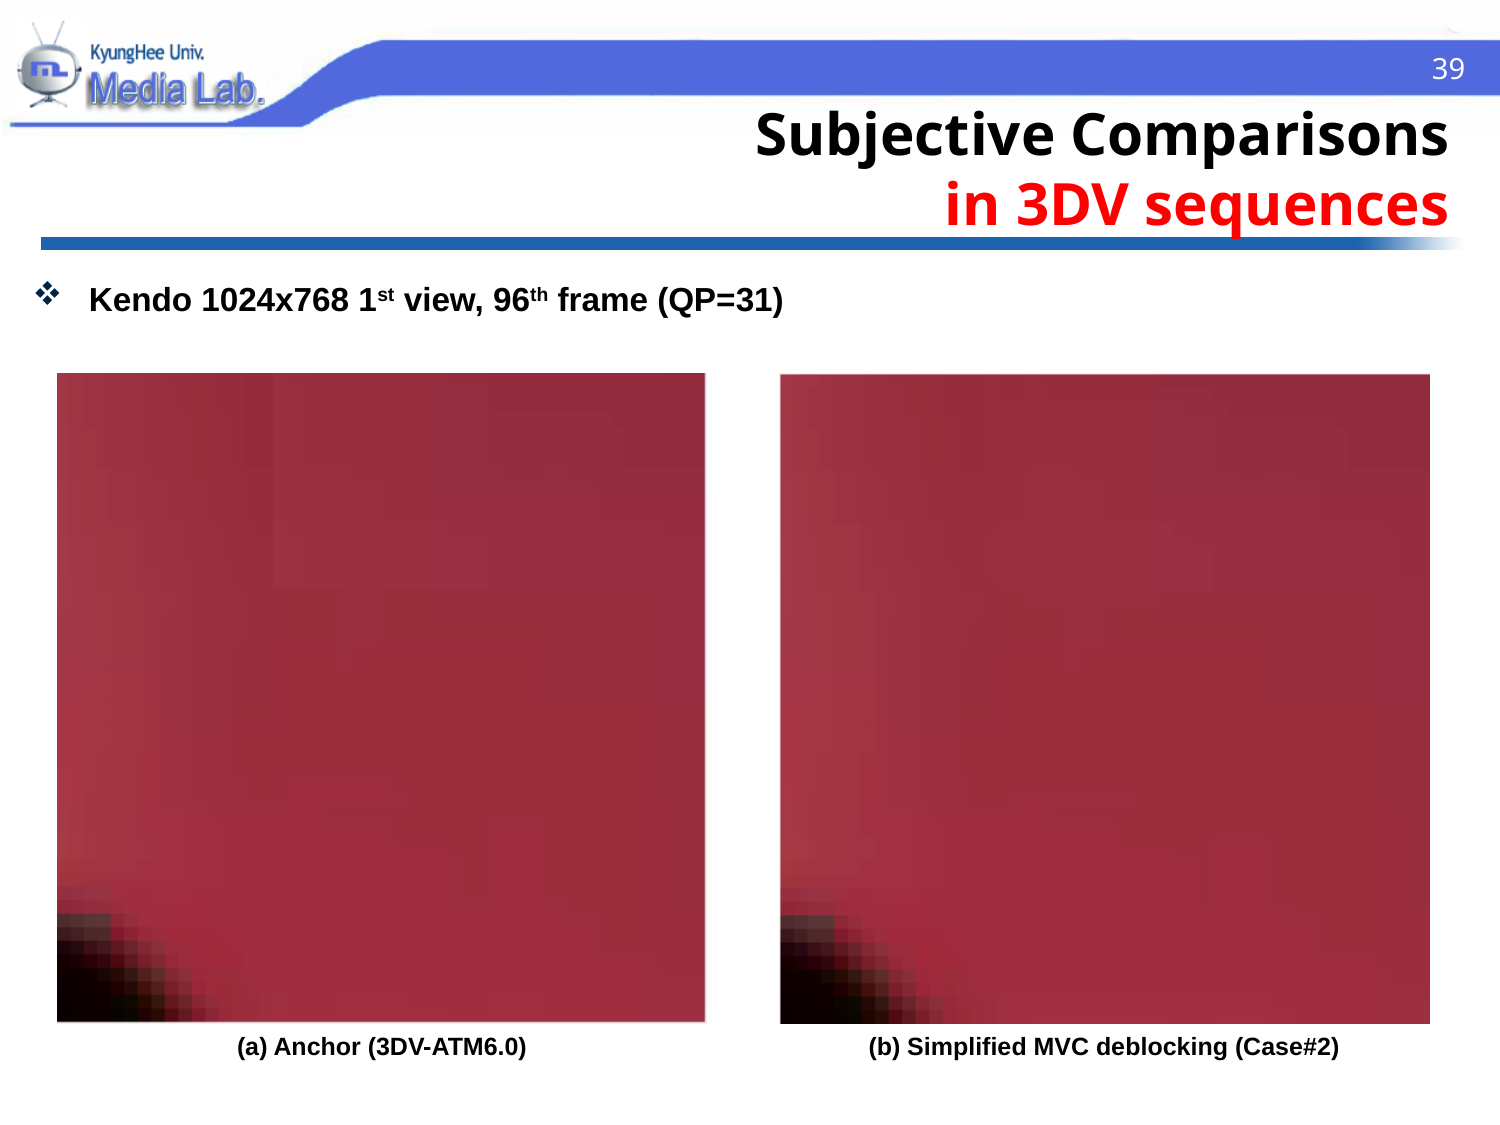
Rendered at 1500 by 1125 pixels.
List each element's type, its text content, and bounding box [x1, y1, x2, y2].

slide_number 39 [1403, 42, 1481, 93]
text_box (a) Anchor (3DV-ATM6.0) [222, 1032, 543, 1068]
list Kendo 1024x768 1st view, 96th frame (QP=31) [17, 262, 1483, 1107]
picture [779, 373, 1430, 1024]
picture [0, 0, 1500, 138]
picture [56, 373, 708, 1024]
text_box (b) Simplified MVC deblocking (Case#2) [853, 1032, 1356, 1068]
title Subjective Comparisons in 3DV sequences [312, 101, 1465, 233]
picture [41, 237, 1500, 250]
